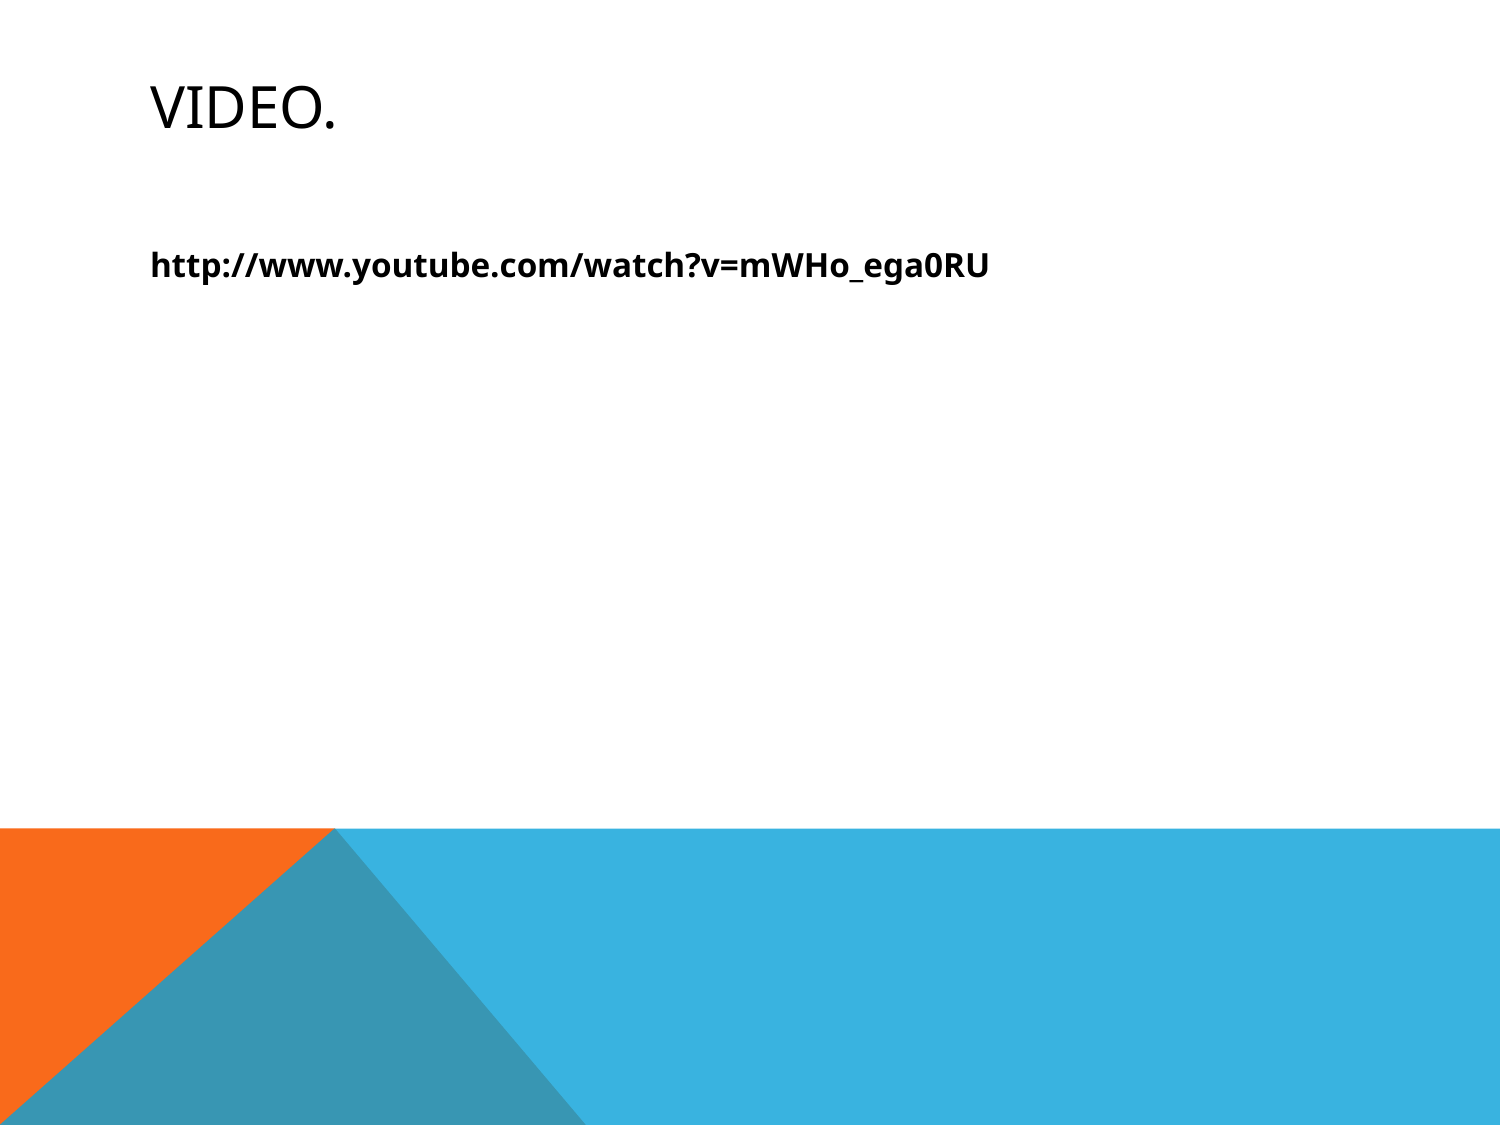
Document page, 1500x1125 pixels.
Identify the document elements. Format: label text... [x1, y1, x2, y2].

list http://www.youtube.com/watch?v=mWHo_ega0RU [135, 180, 1369, 768]
title Video. [135, 60, 1369, 150]
